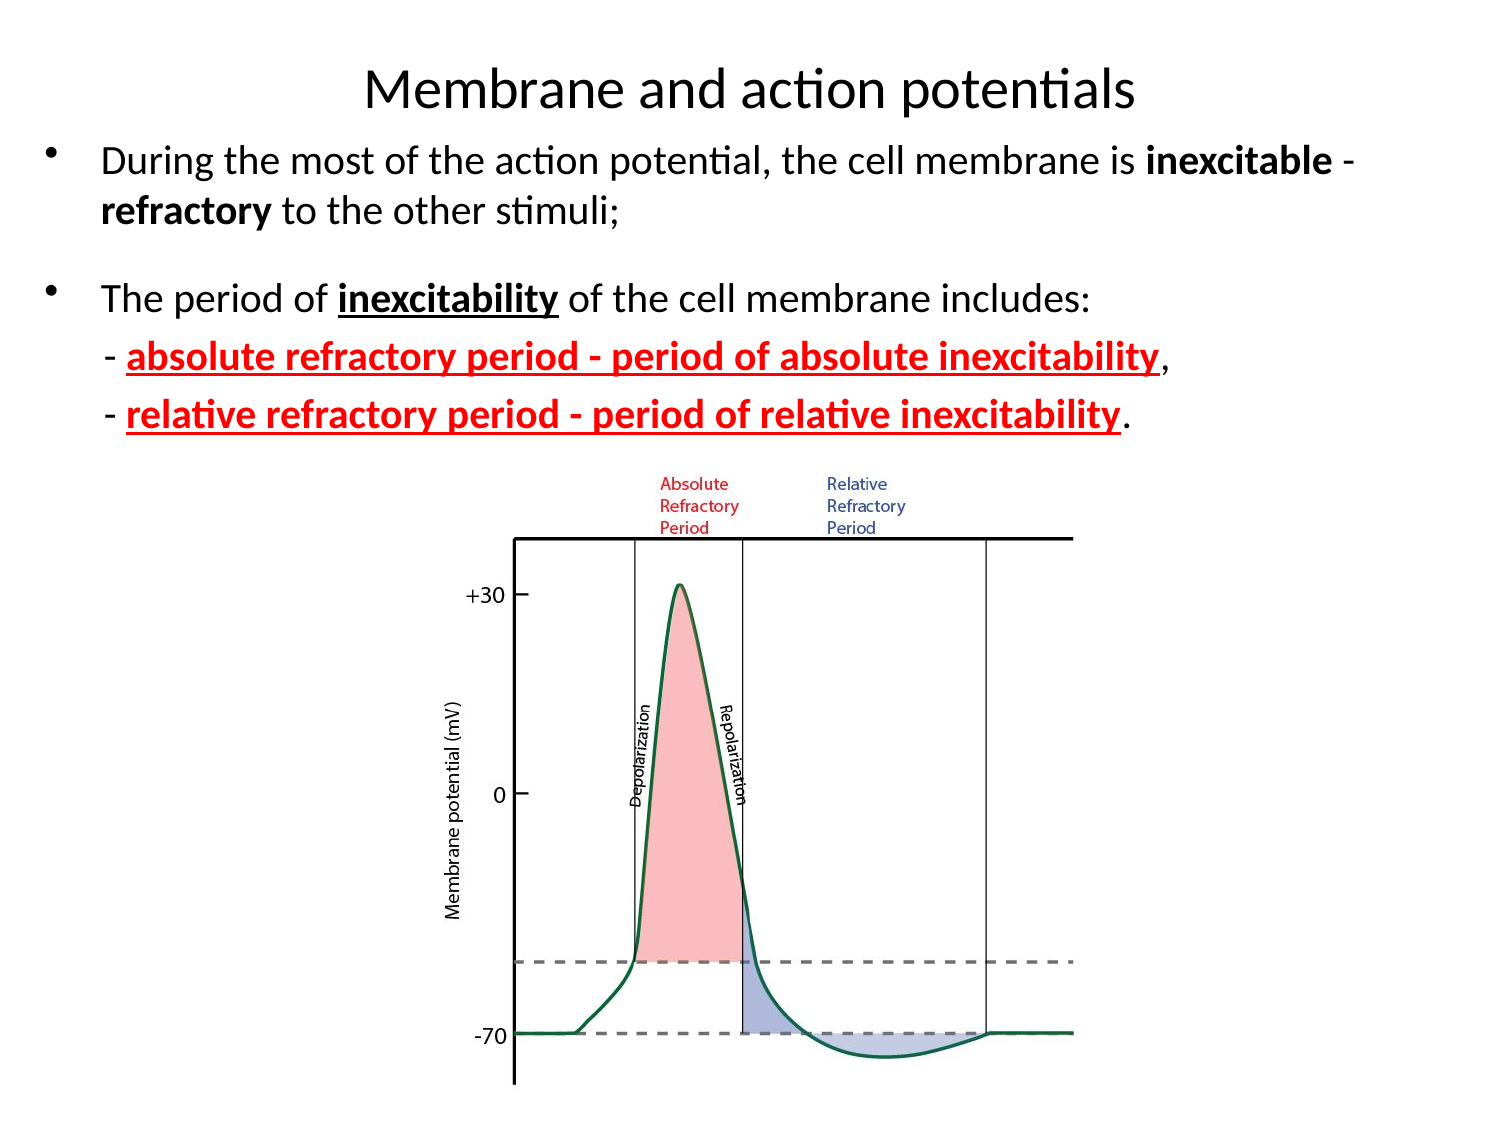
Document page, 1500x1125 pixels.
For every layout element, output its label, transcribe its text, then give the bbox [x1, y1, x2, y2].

title Membrane and action potentials [74, 44, 1426, 126]
picture [401, 456, 1099, 1095]
list During the most of the action potential, the cell membrane is inexcitable - refractory to the other stimuli; The period of inexcitability of the cell membrane includes: - absolute refractory period - period of absolute inexcitability, - relative refractory period - period of relative inexcitability. [29, 125, 1471, 1107]
